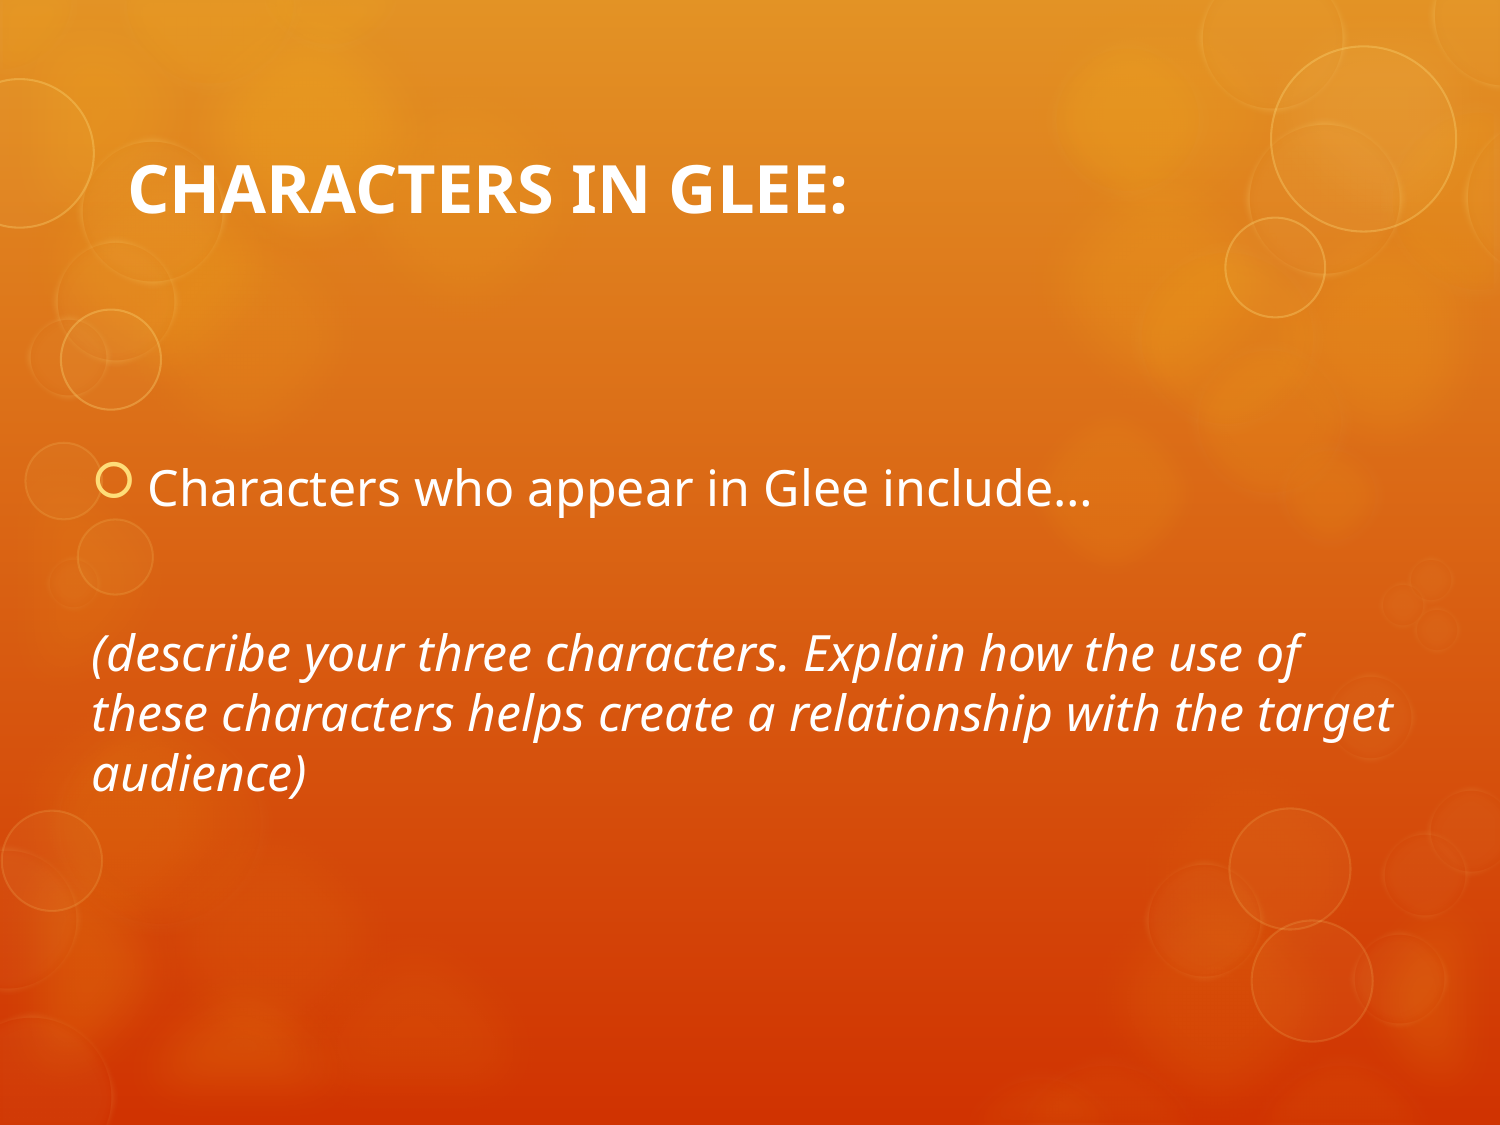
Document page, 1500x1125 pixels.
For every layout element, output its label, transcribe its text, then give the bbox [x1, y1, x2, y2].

list Characters who appear in Glee include… (describe your three characters. Explain how the use of these characters helps create a relationship with the target audience) [76, 296, 1412, 962]
title CHARACTERS IN GLEE: [112, 110, 1412, 263]
